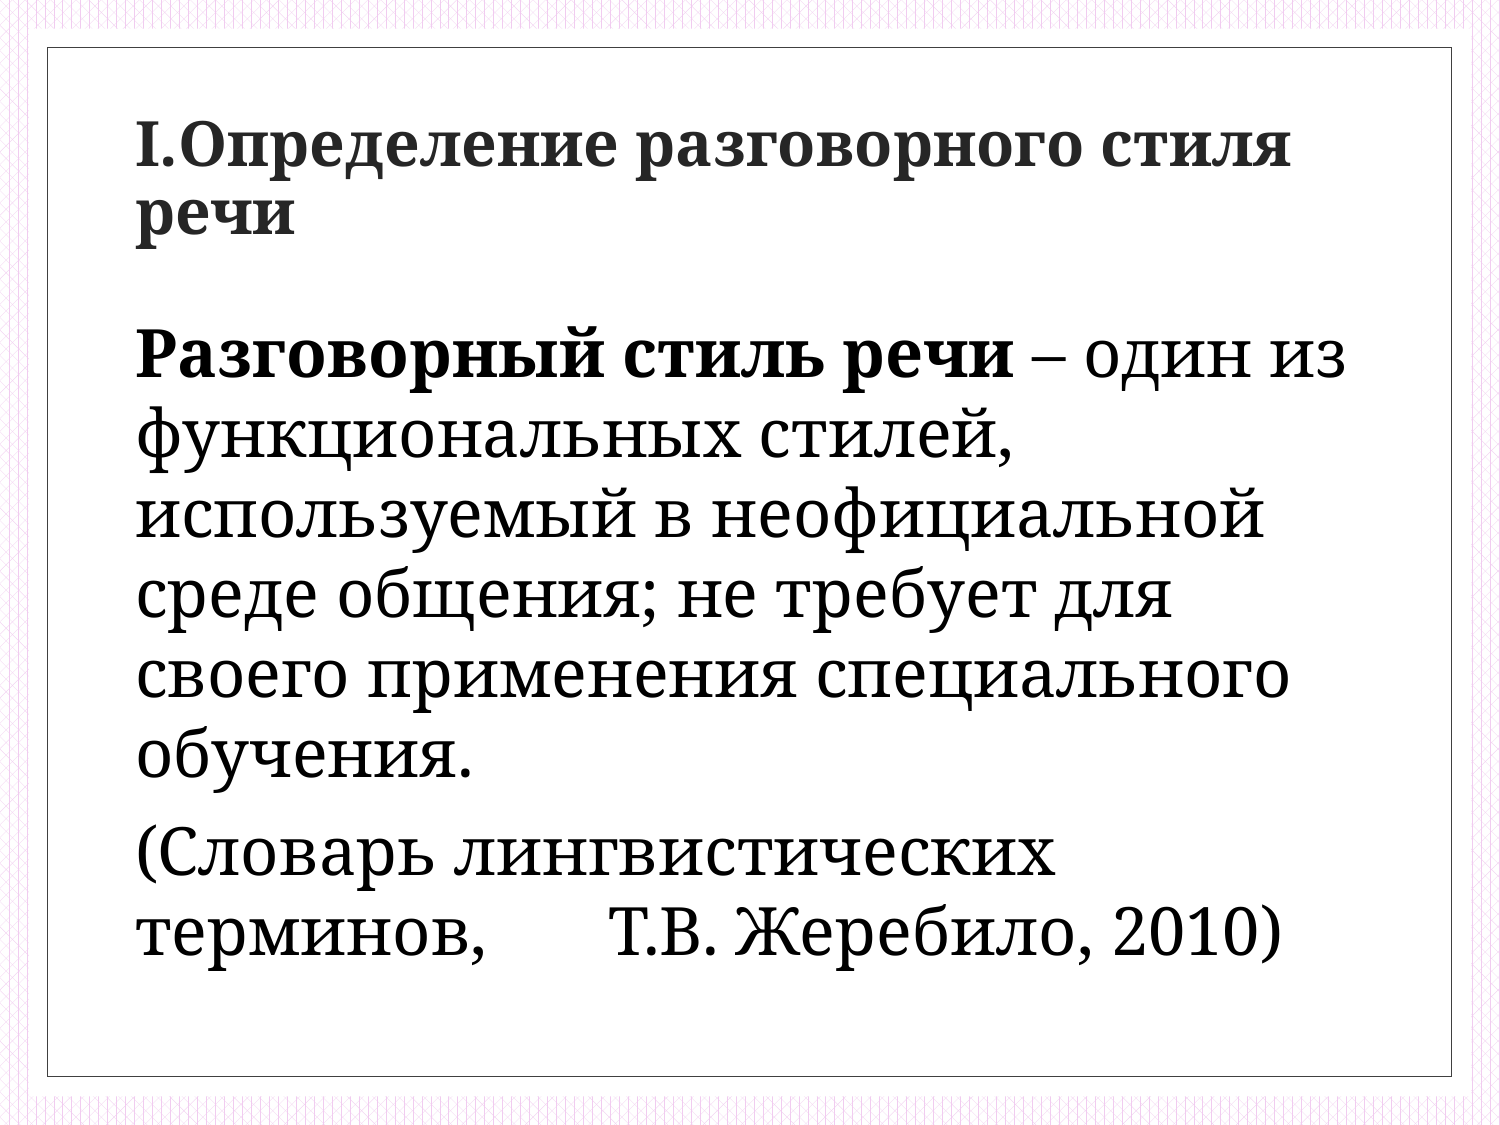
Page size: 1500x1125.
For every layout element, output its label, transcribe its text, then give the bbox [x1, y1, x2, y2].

list Разговорный стиль речи – один из функциональных стилей, используемый в неофициальной среде общения; не требует для своего применения специального обучения. (Словарь лингвистических терминов, Т.В. Жеребило, 2010) [120, 303, 1380, 990]
title I.Определение разговорного стиля речи [120, 105, 1380, 303]
